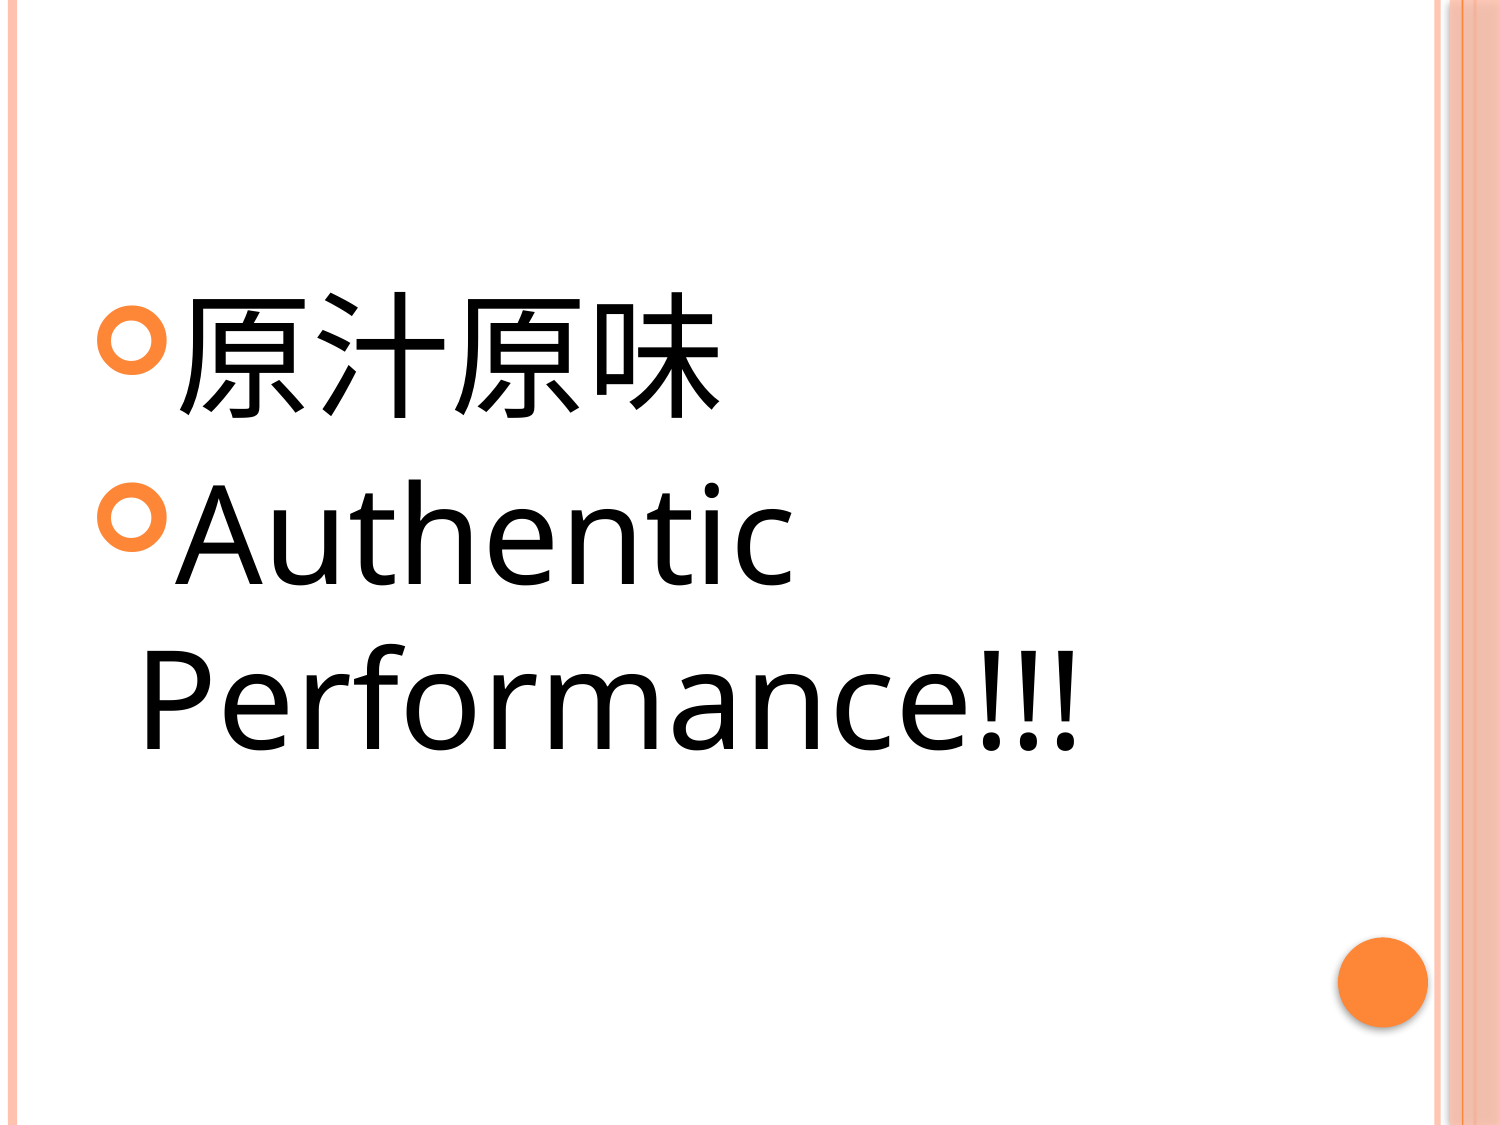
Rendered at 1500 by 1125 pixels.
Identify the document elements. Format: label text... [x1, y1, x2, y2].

list 原汁原味 Authentic Performance!!! [75, 262, 1300, 1062]
